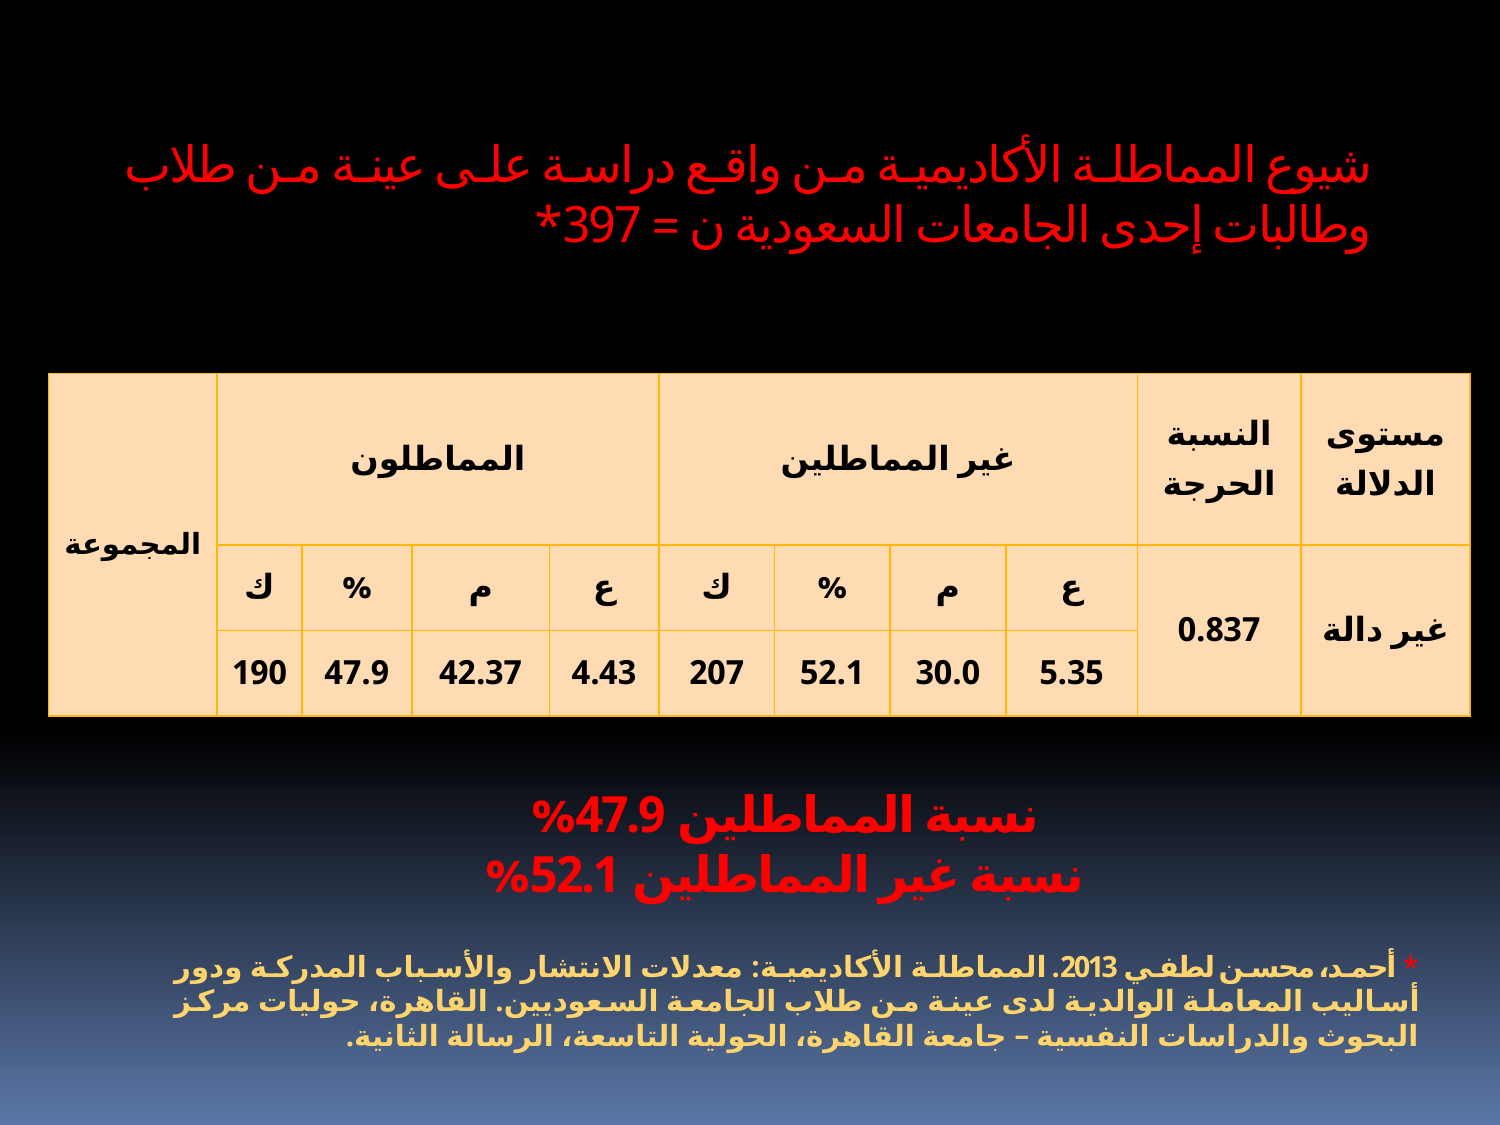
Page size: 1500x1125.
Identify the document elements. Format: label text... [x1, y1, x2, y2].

table_cell 0.837 [1138, 546, 1300, 715]
table_cell 207 [660, 631, 774, 715]
table_cell غير دالة [1302, 546, 1469, 715]
table_cell 4.43 [550, 631, 658, 715]
table_cell 190 [218, 631, 301, 715]
table_header النسبة الحرجة [1138, 374, 1300, 544]
table_cell 42.37 [413, 631, 549, 715]
text_box * أحمد، محسن لطفي 2013. المماطلة الأكاديمية: معدلات الانتشار والأسباب المدركة ودور أساليب المعاملة الوالدية لدى عينة من طلاب الجامعة السعوديين. القاهرة، حوليات مركز البحوث والدراسات النفسية – جامعة القاهرة، الحولية التاسعة، الرسالة الثانية. [159, 940, 1435, 1091]
table_cell ع [1007, 546, 1137, 630]
table_cell ع [550, 546, 658, 630]
table_cell 47.9 [303, 631, 411, 715]
table_cell م [891, 546, 1005, 630]
table_cell ك [660, 546, 774, 630]
table_cell 30.0 [891, 631, 1005, 715]
table_cell ك [218, 546, 301, 630]
table_header المجموعة [49, 374, 216, 715]
table_cell % [775, 546, 889, 630]
table_cell 52.1 [775, 631, 889, 715]
table_cell % [303, 546, 411, 630]
table_cell 5.35 [1007, 631, 1137, 715]
table_cell م [413, 546, 549, 630]
text_box شيوع المماطلة الأكاديمية من واقع دراسة على عينة من طلاب وطالبات إحدى الجامعات السعودية ن = 397* [112, 125, 1388, 276]
text_box نسبة المماطلين 47.9% نسبة غير المماطلين 52.1% [147, 775, 1423, 925]
table_header مستوى الدلالة [1302, 374, 1469, 544]
table_header المماطلون [218, 374, 658, 544]
table_header غير المماطلين [660, 374, 1137, 544]
